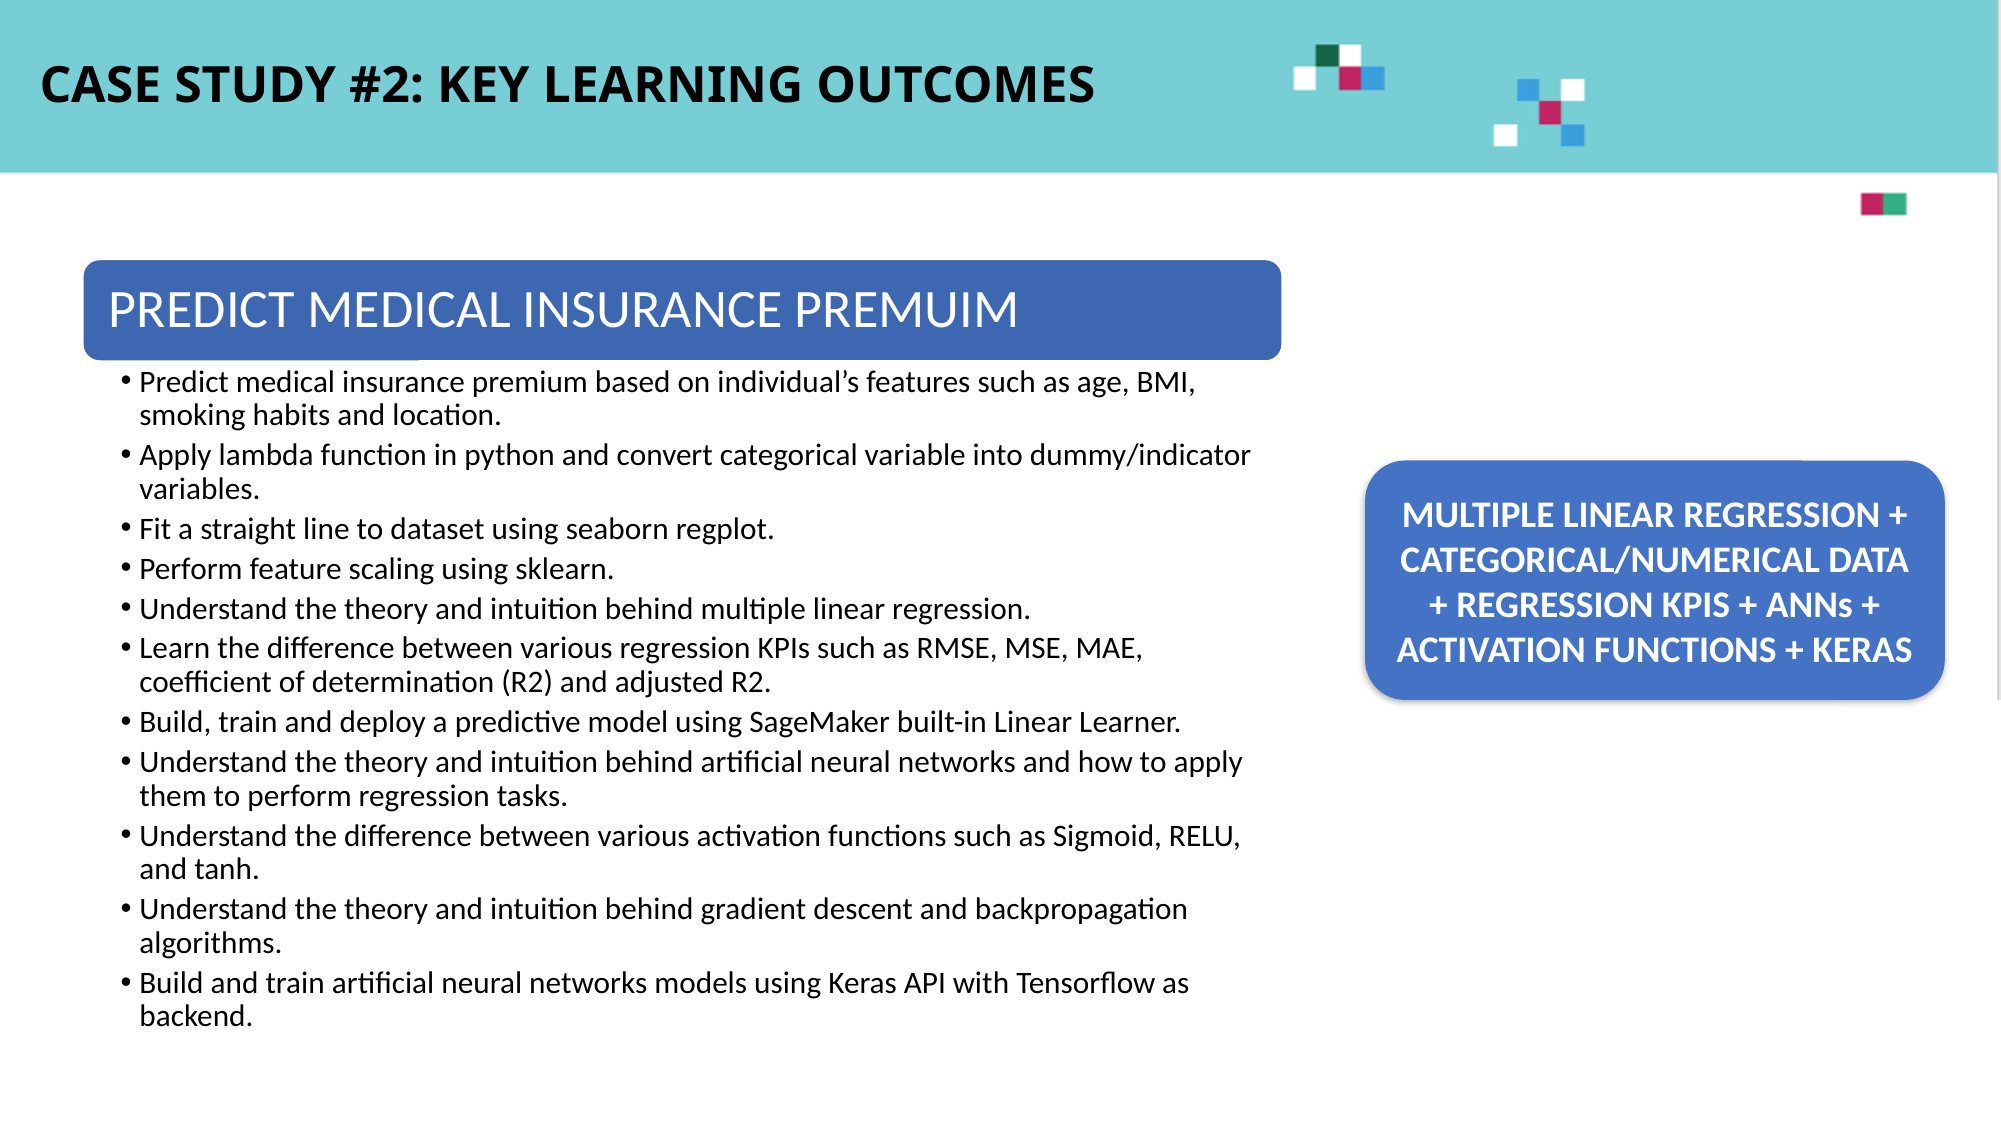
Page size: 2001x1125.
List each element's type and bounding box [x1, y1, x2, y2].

picture [0, 0, 2001, 700]
text_box [82, 230, 1283, 1100]
